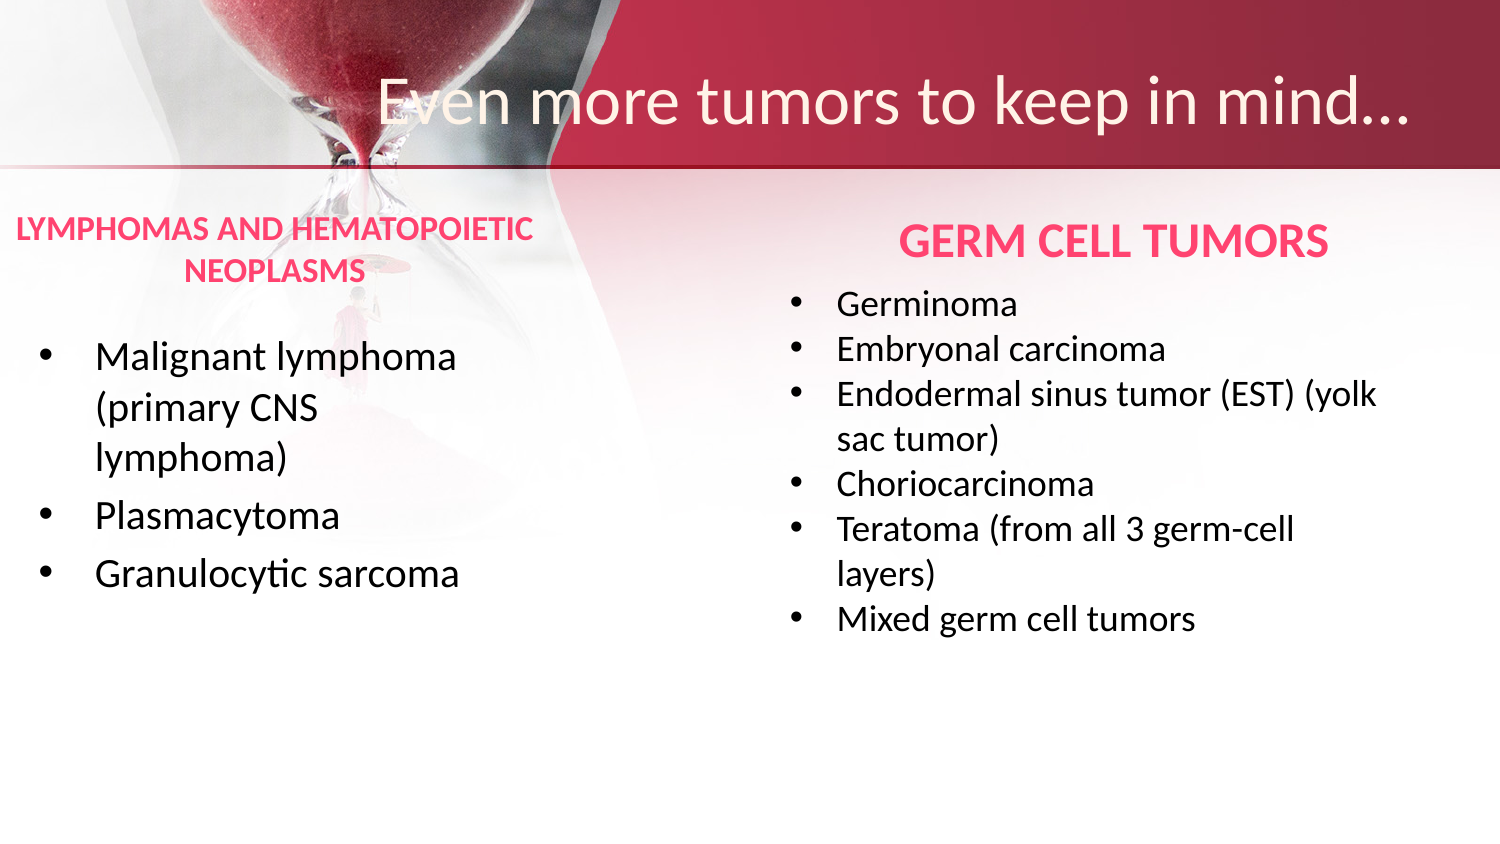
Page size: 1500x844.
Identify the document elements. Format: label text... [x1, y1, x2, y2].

text_box Germinoma Embryonal carcinoma Endodermal sinus tumor (EST) (yolk sac tumor) Choriocarcinoma Teratoma (from all 3 germ-cell layers) Mixed germ cell tumors [775, 271, 1402, 647]
title Even more tumors to keep in mind… [73, 46, 1427, 147]
list Malignant lymphoma (primary CNS lymphoma) Plasmacytoma Granulocytic sarcoma [23, 321, 525, 723]
picture [0, 0, 1500, 844]
list GERM CELL TUMORS [850, 196, 1379, 271]
list LYMPHOMAS AND HEMATOPOIETIC NEOPLASMS [0, 196, 550, 297]
